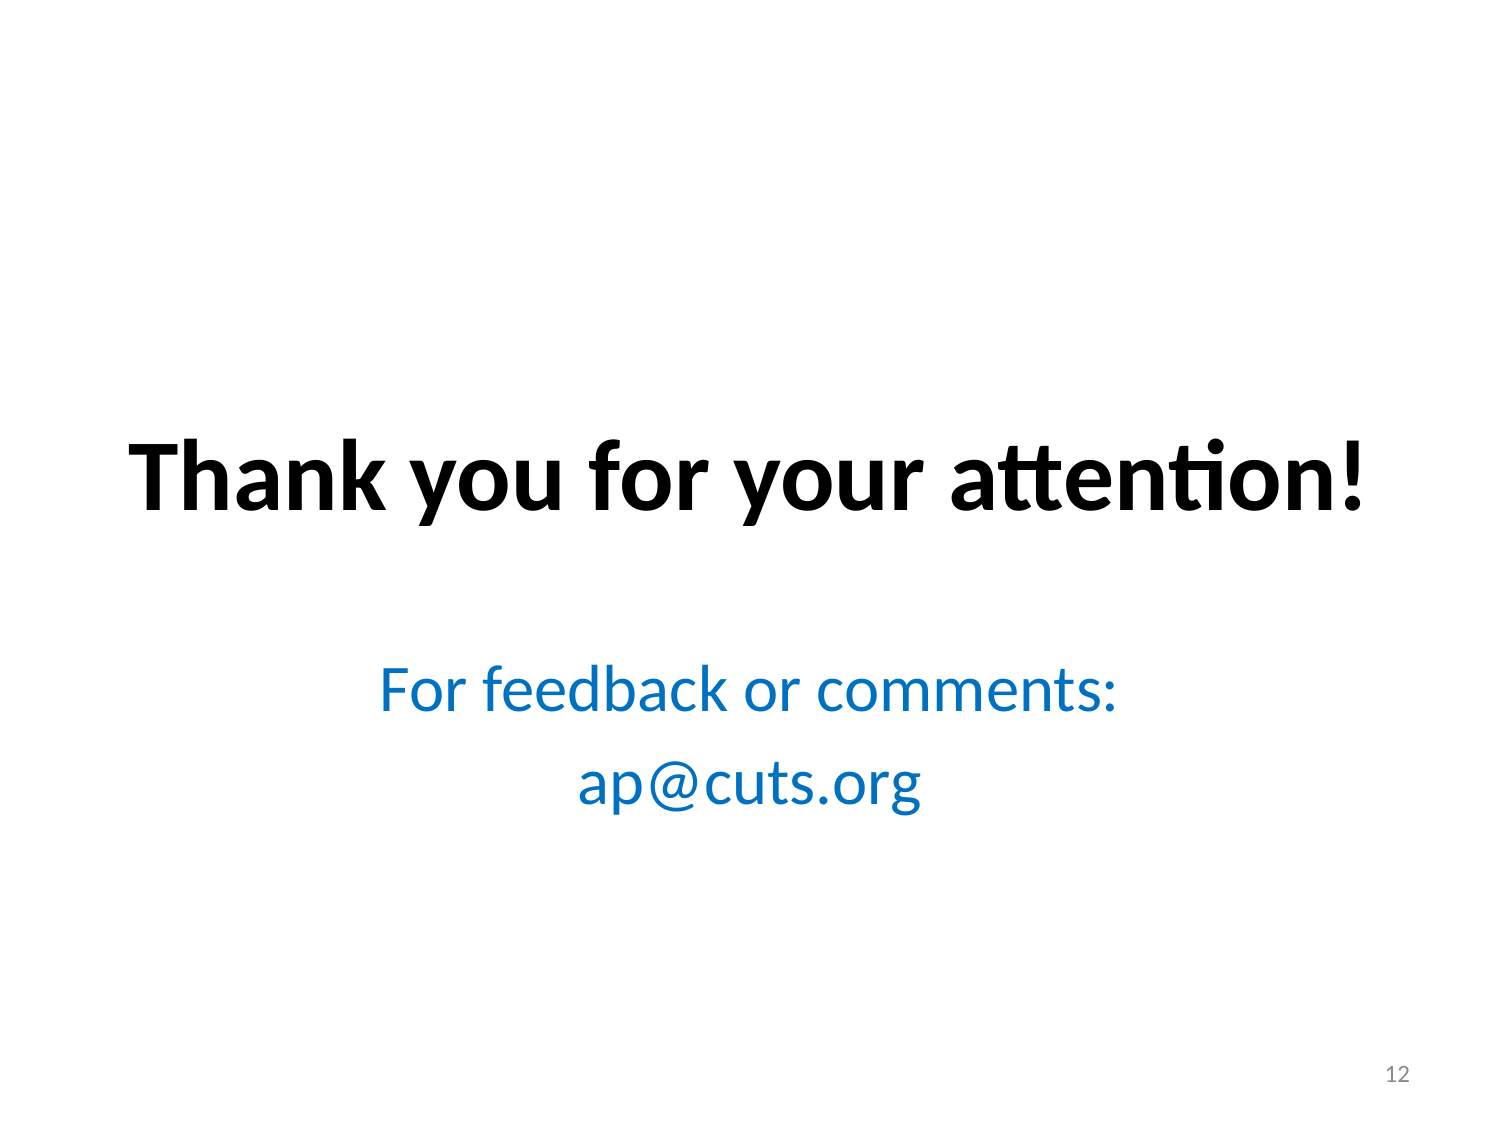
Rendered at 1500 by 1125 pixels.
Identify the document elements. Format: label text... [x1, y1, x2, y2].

subtitle For feedback or comments: ap@cuts.org [225, 637, 1275, 925]
title Thank you for your attention! [112, 349, 1388, 591]
slide_number 12 [1074, 1042, 1425, 1103]
